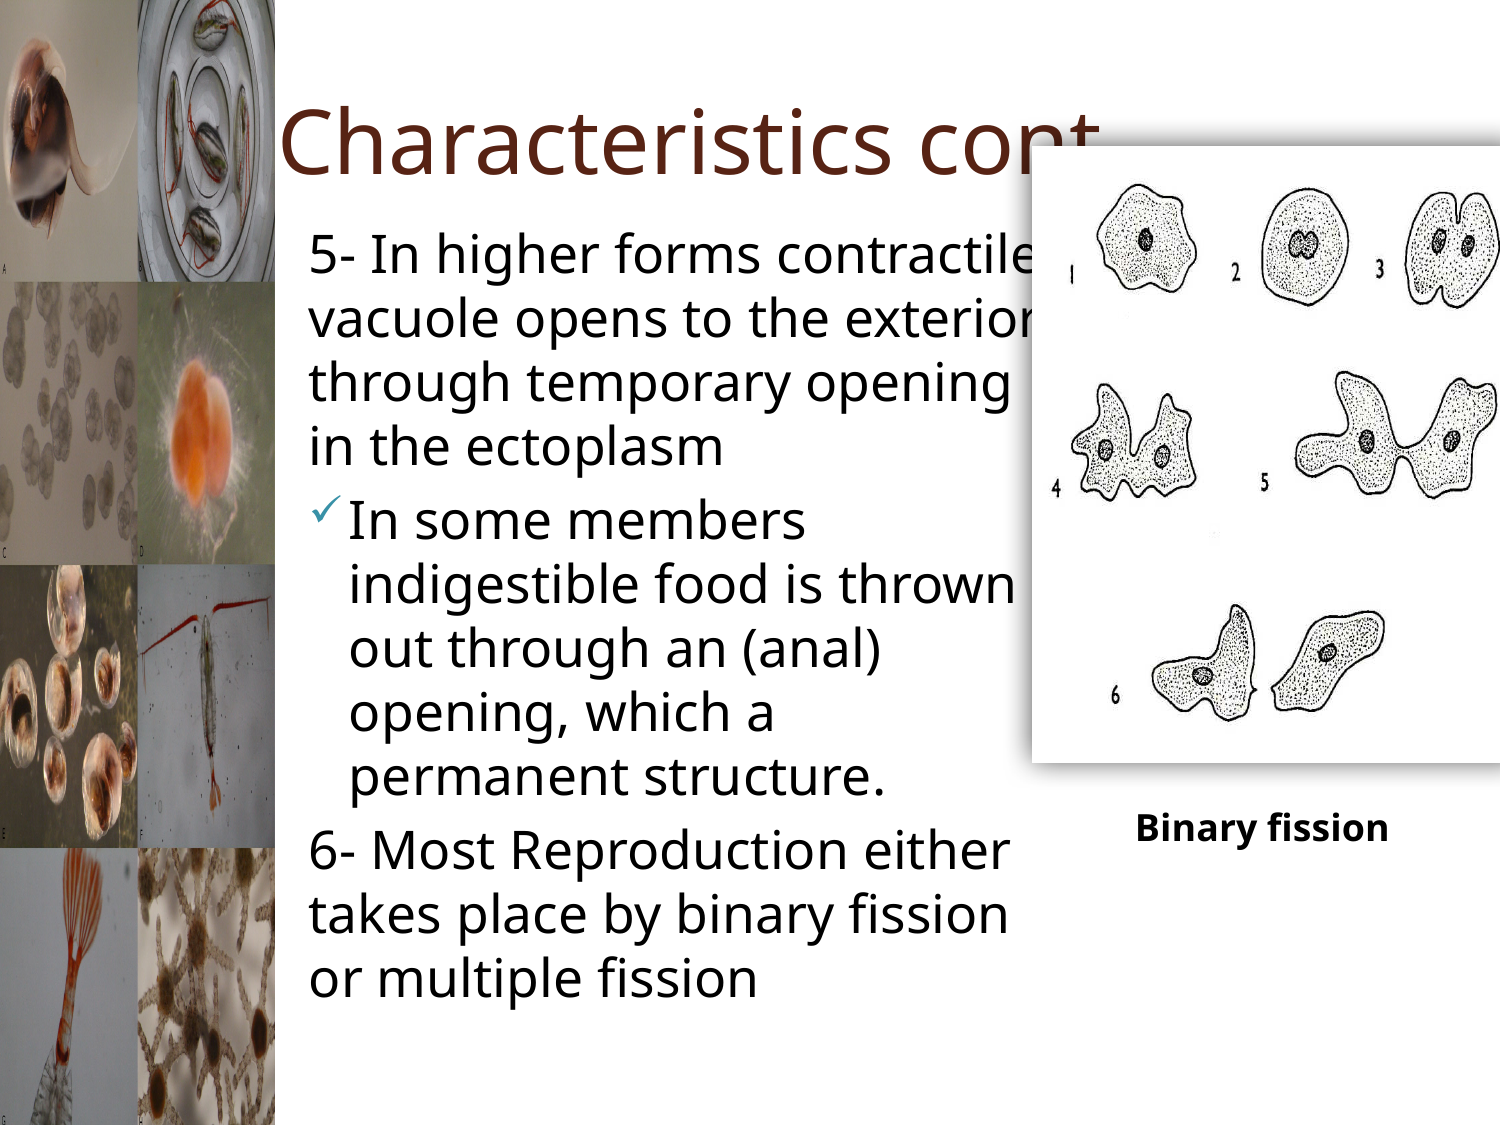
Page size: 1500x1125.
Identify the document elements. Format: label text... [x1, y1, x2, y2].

title Characteristics cont. [283, 45, 1466, 212]
picture [1032, 146, 1500, 763]
text_box Binary fission [1120, 796, 1433, 857]
picture [0, 0, 276, 1125]
list 5- In higher forms contractile vacuole opens to the exterior through temporary opening in the ectoplasm In some members indigestible food is thrown out through an (anal) opening, which a permanent structure. 6- Most Reproduction either takes place by binary fission or multiple fission [283, 212, 1058, 1075]
